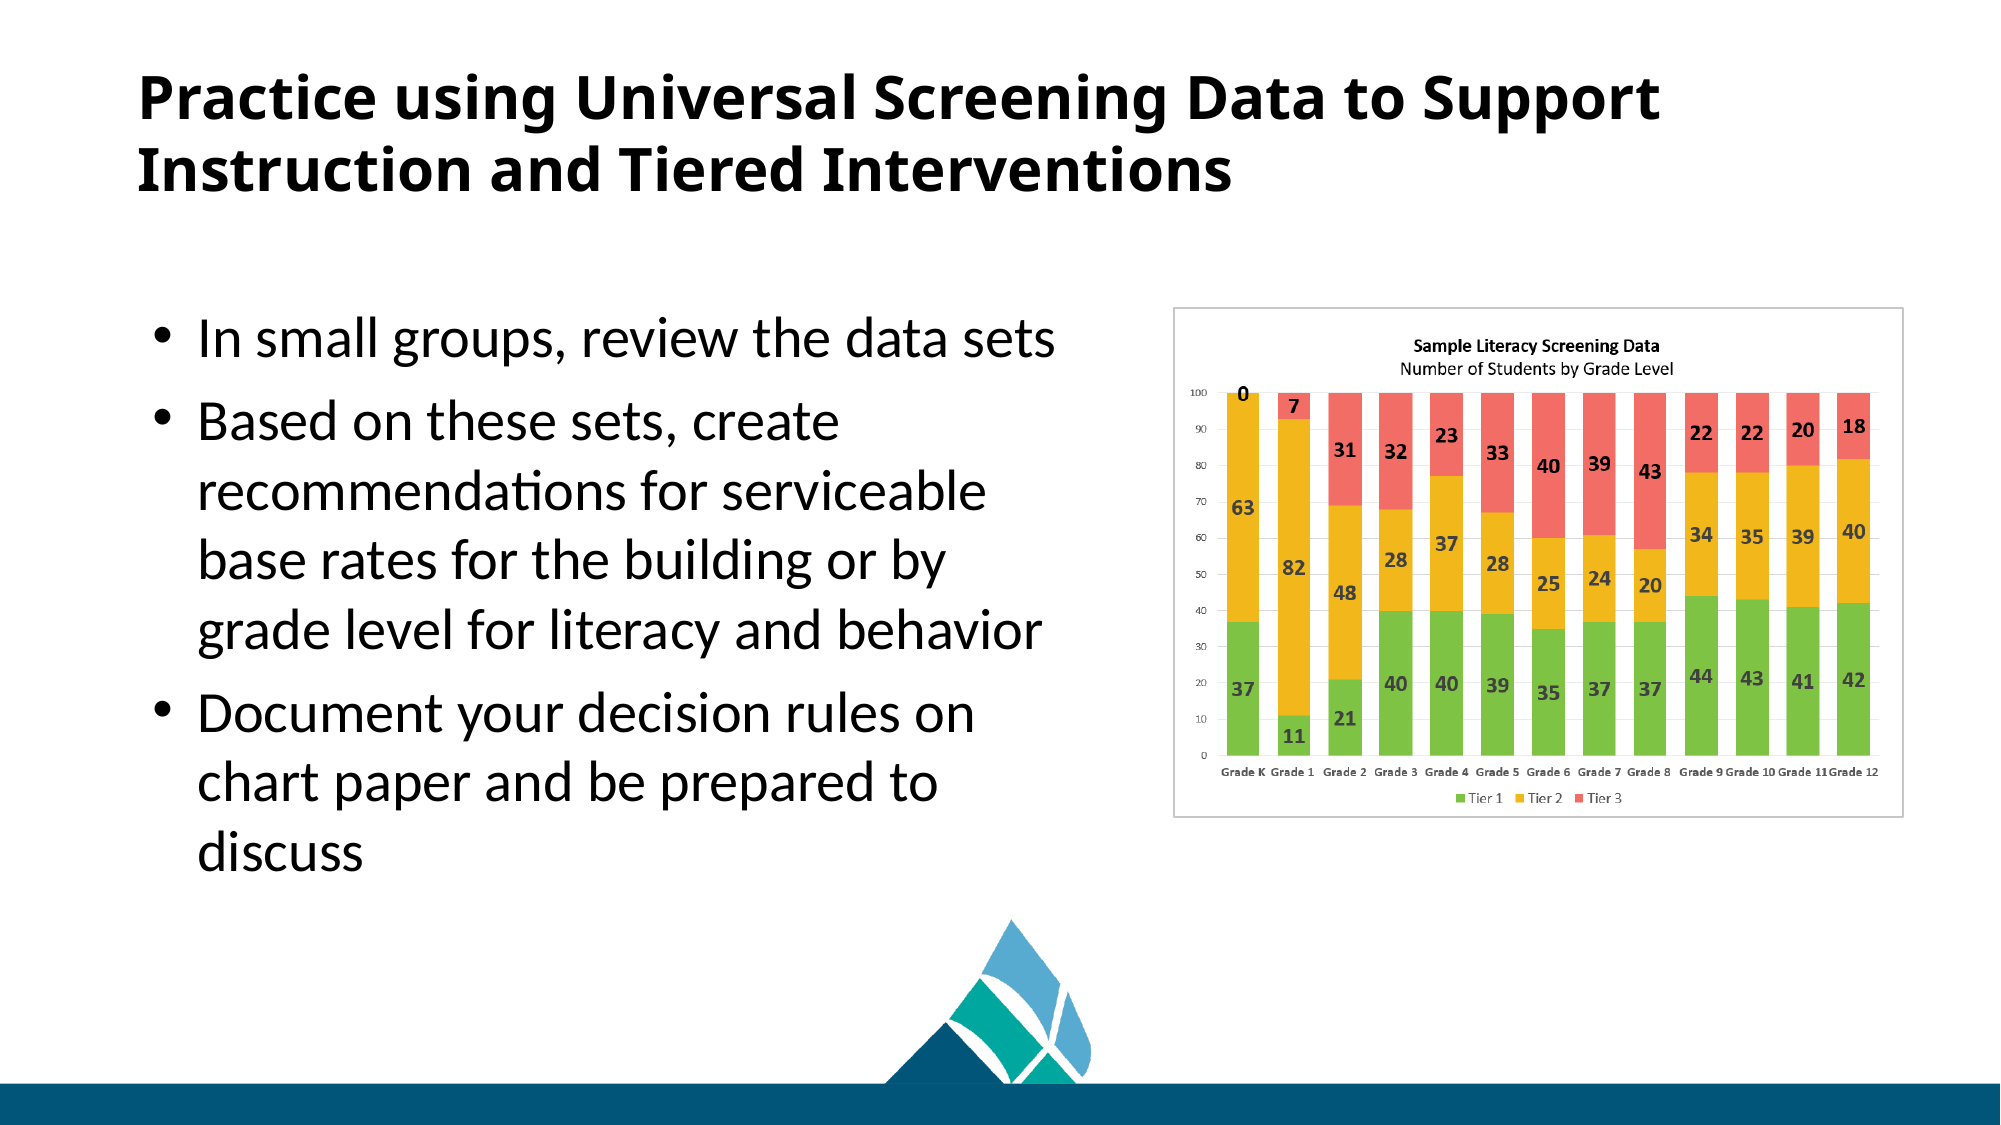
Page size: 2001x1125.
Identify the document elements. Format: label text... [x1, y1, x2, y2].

picture [884, 919, 1091, 1083]
list In small groups, review the data sets Based on these sets, create recommendations for serviceable base rates for the building or by grade level for literacy and behavior Document your decision rules on chart paper and be prepared to discuss [137, 299, 1060, 1014]
picture [1175, 309, 1903, 816]
title Practice using Universal Screening Data to Support Instruction and Tiered Interventions [137, 59, 1863, 278]
